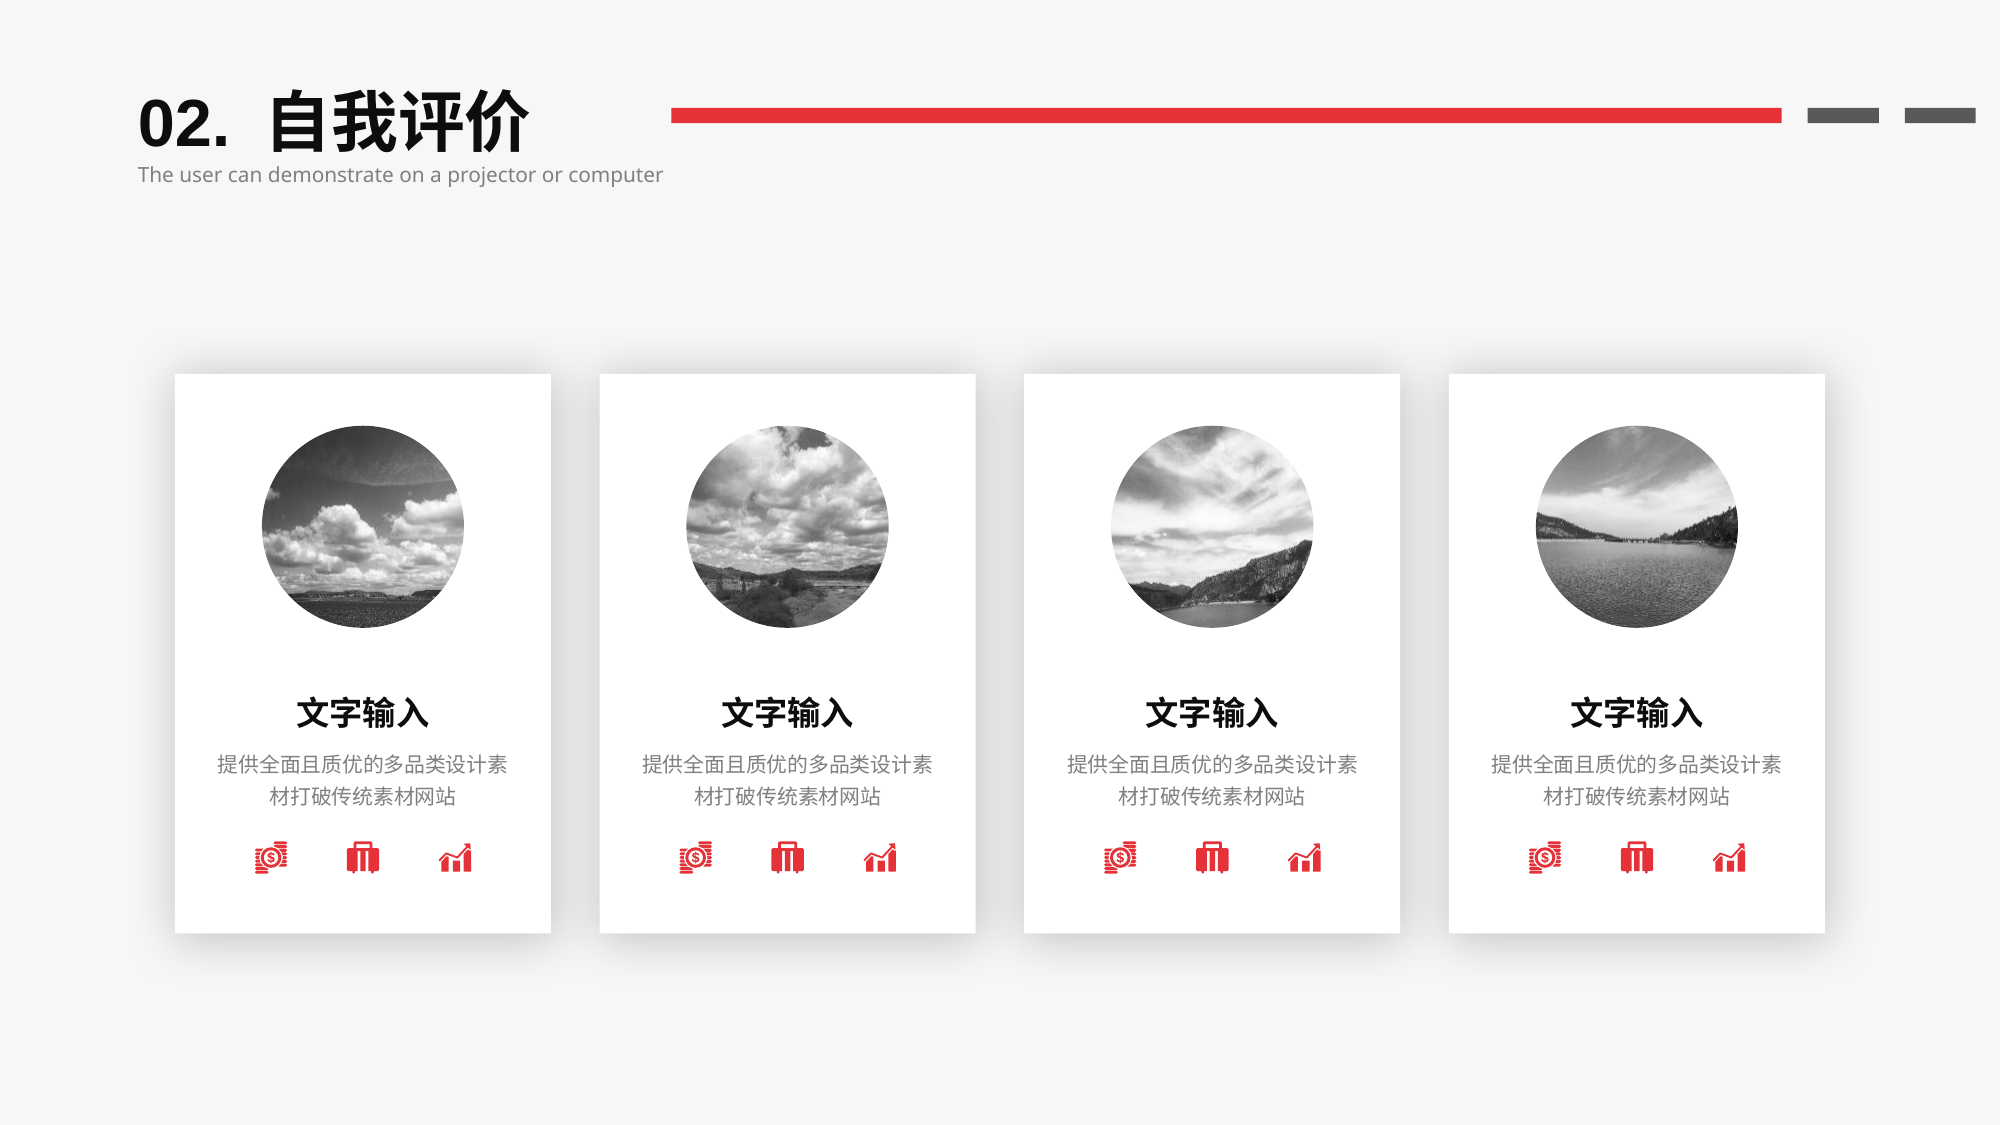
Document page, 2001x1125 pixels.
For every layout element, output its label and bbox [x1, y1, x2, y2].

text_box [1472, 684, 1802, 818]
text_box [437, 842, 473, 873]
text_box [770, 840, 805, 876]
text_box [198, 684, 528, 818]
text_box [932, 107, 1783, 124]
text_box [1807, 107, 1880, 124]
text_box [1047, 684, 1377, 818]
text_box [345, 840, 381, 876]
text_box [253, 840, 289, 875]
text_box [1287, 842, 1322, 873]
text_box [1619, 840, 1655, 876]
picture [686, 425, 889, 628]
text_box [599, 373, 977, 934]
text_box [1904, 107, 1977, 124]
text_box [1023, 373, 1401, 934]
text_box [174, 373, 552, 934]
picture [261, 425, 464, 628]
text_box [1195, 840, 1230, 876]
text_box [123, 72, 932, 195]
picture [1111, 425, 1314, 628]
text_box [1527, 840, 1563, 875]
text_box [862, 842, 897, 873]
text_box [1711, 842, 1747, 873]
text_box [623, 684, 953, 818]
text_box [1448, 373, 1826, 934]
text_box [1102, 840, 1138, 875]
text_box [677, 840, 714, 875]
picture [1535, 425, 1738, 628]
